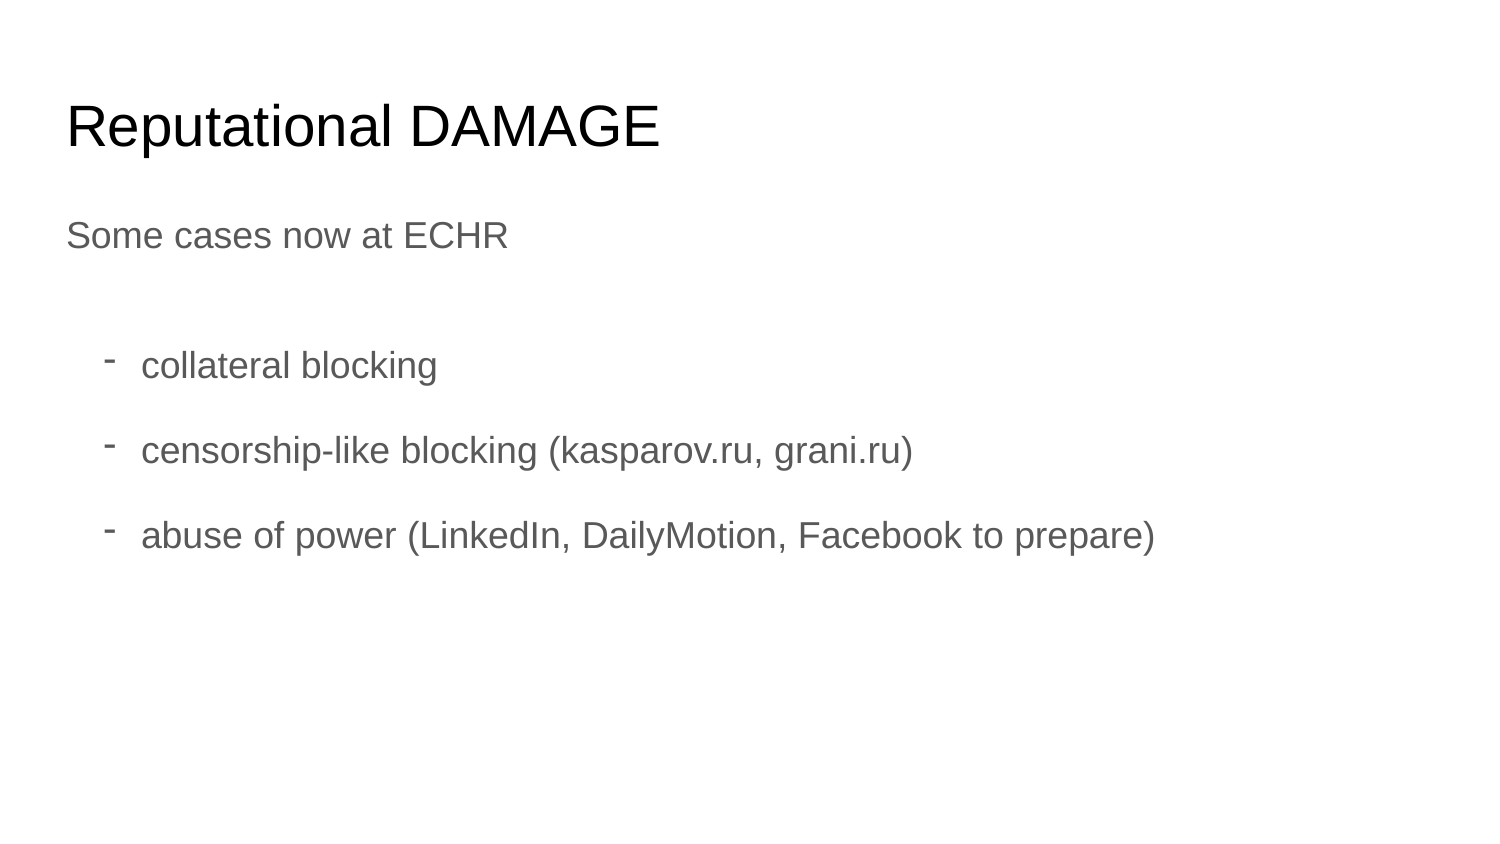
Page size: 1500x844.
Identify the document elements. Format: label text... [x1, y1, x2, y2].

list Some cases now at ECHR collateral blocking censorship-like blocking (kasparov.ru, grani.ru) abuse of power (LinkedIn, DailyMotion, Facebook to prepare) [51, 189, 1449, 750]
title Reputational DAMAGE [51, 72, 1449, 167]
